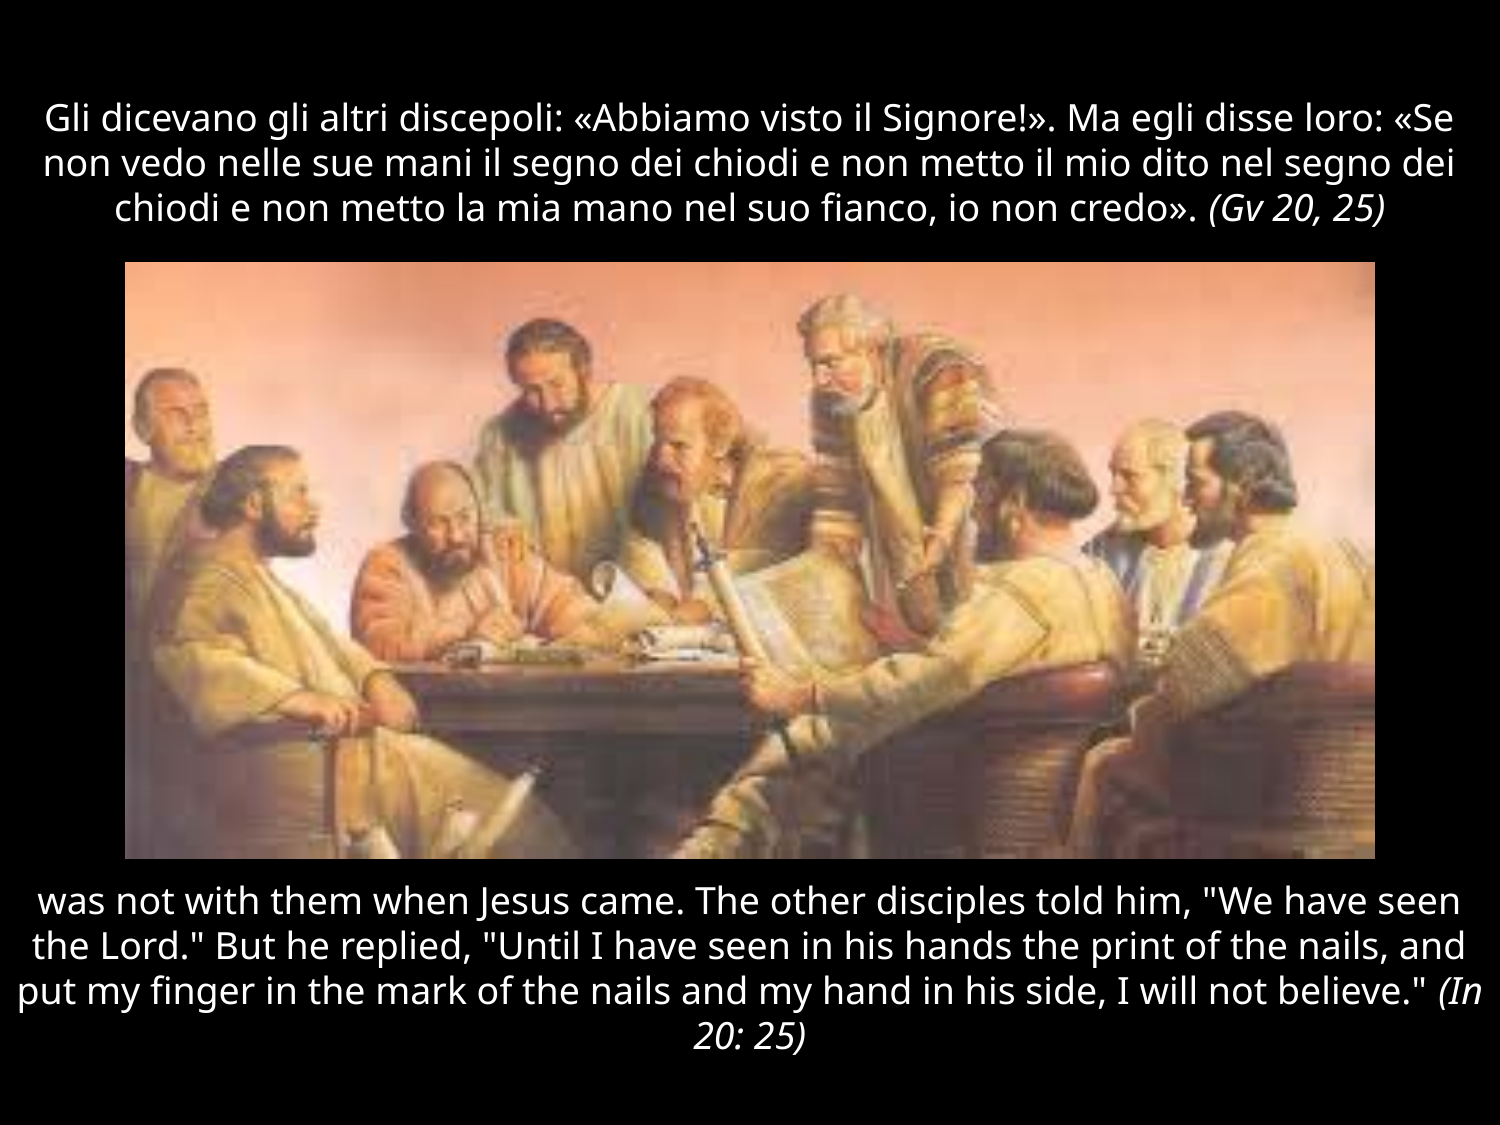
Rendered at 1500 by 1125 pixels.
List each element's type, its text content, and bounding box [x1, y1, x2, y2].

picture [124, 262, 1376, 859]
title Gli dicevano gli altri discepoli: «Abbiamo visto il Signore!». Ma egli disse loro: «Se non vedo nelle sue mani il segno dei chiodi e non metto il mio dito nel segno dei chiodi e non metto la mia mano nel suo fianco, io non credo». (Gv 20, 25) [0, 90, 1500, 278]
text_box was not with them when Jesus came. The other disciples told him, "We have seen the Lord." But he replied, "Until I have seen in his hands the print of the nails, and put my finger in the mark of the nails and my hand in his side, I will not believe." (In 20: 25) [0, 869, 1500, 1065]
